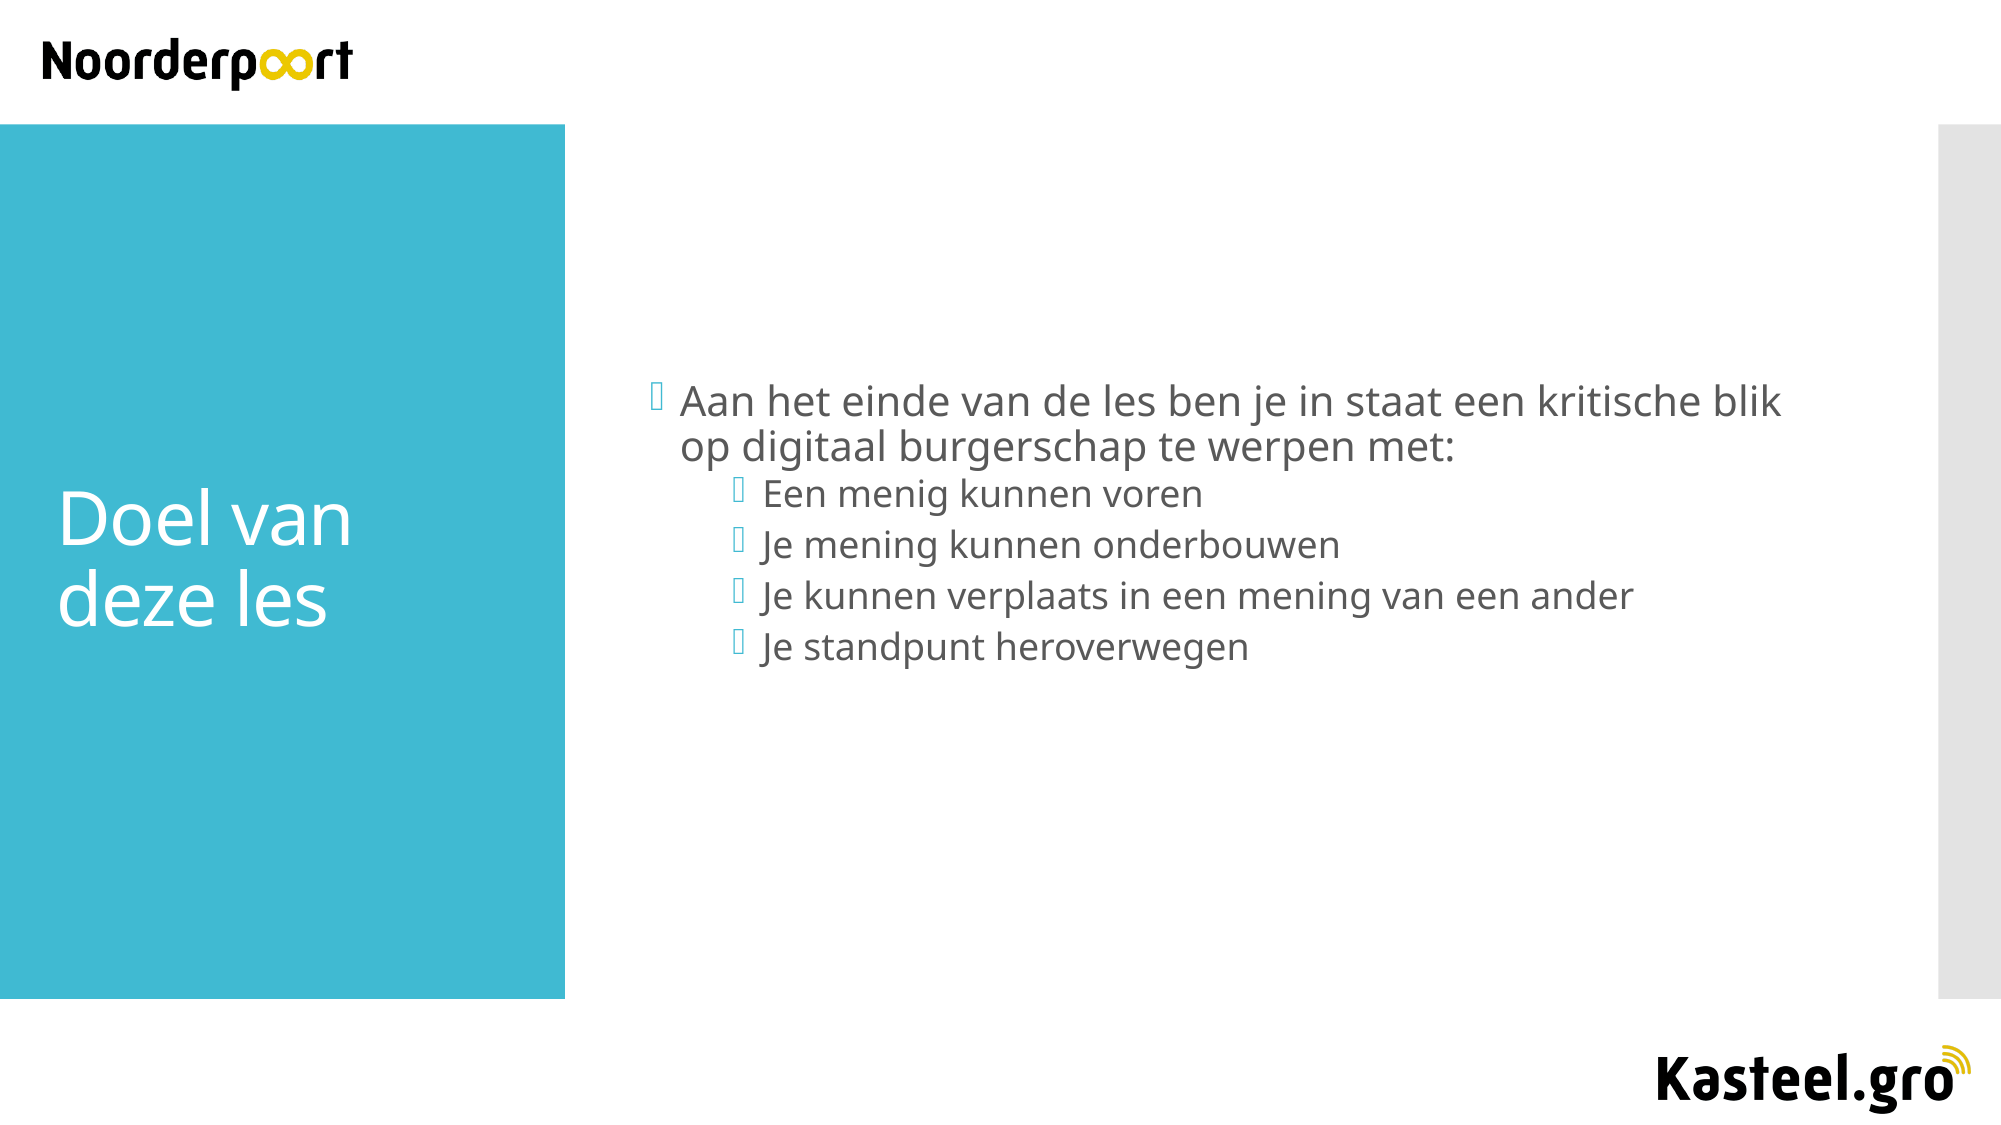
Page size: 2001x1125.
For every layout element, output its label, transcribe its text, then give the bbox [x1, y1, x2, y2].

picture [1657, 1045, 1971, 1114]
list Aan het einde van de les ben je in staat een kritische blik op digitaal burgerschap te werpen met: Een menig kunnen voren Je mening kunnen onderbouwen Je kunnen verplaats in een mening van een ander Je standpunt heroverwegen [634, 141, 1835, 982]
title Doel van deze les [41, 184, 525, 940]
picture [41, 35, 354, 92]
